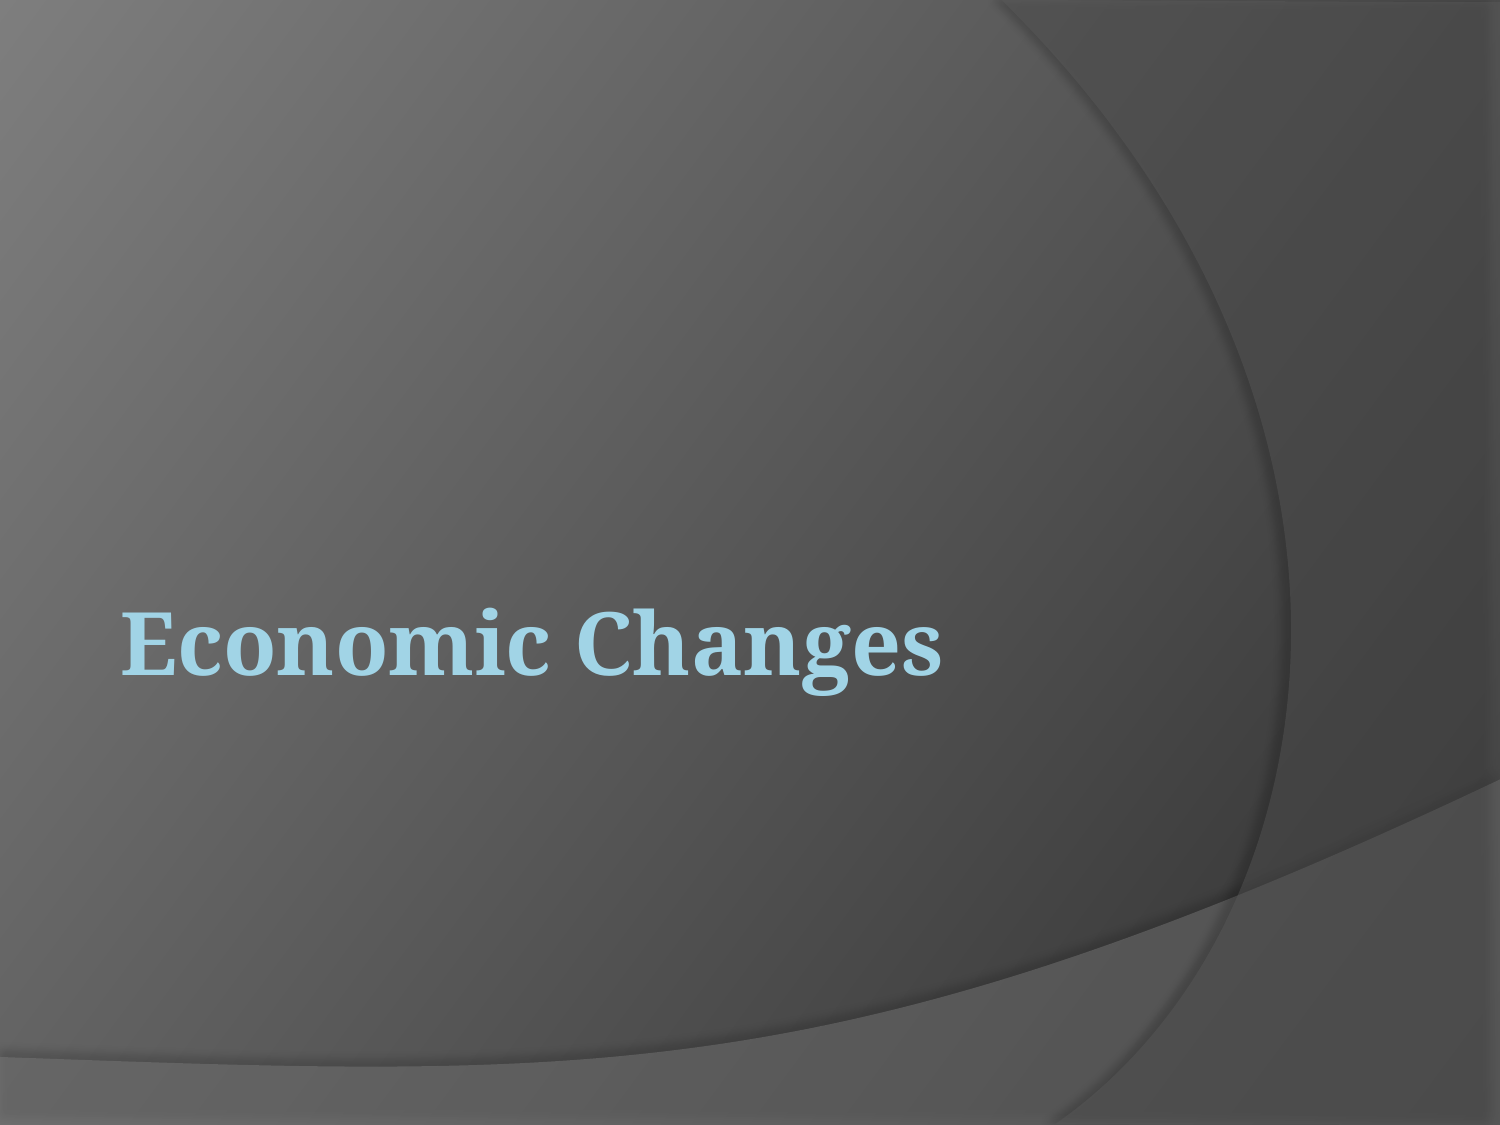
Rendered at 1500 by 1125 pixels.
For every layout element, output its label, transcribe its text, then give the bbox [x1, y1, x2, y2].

title Economic Changes [112, 587, 1200, 888]
